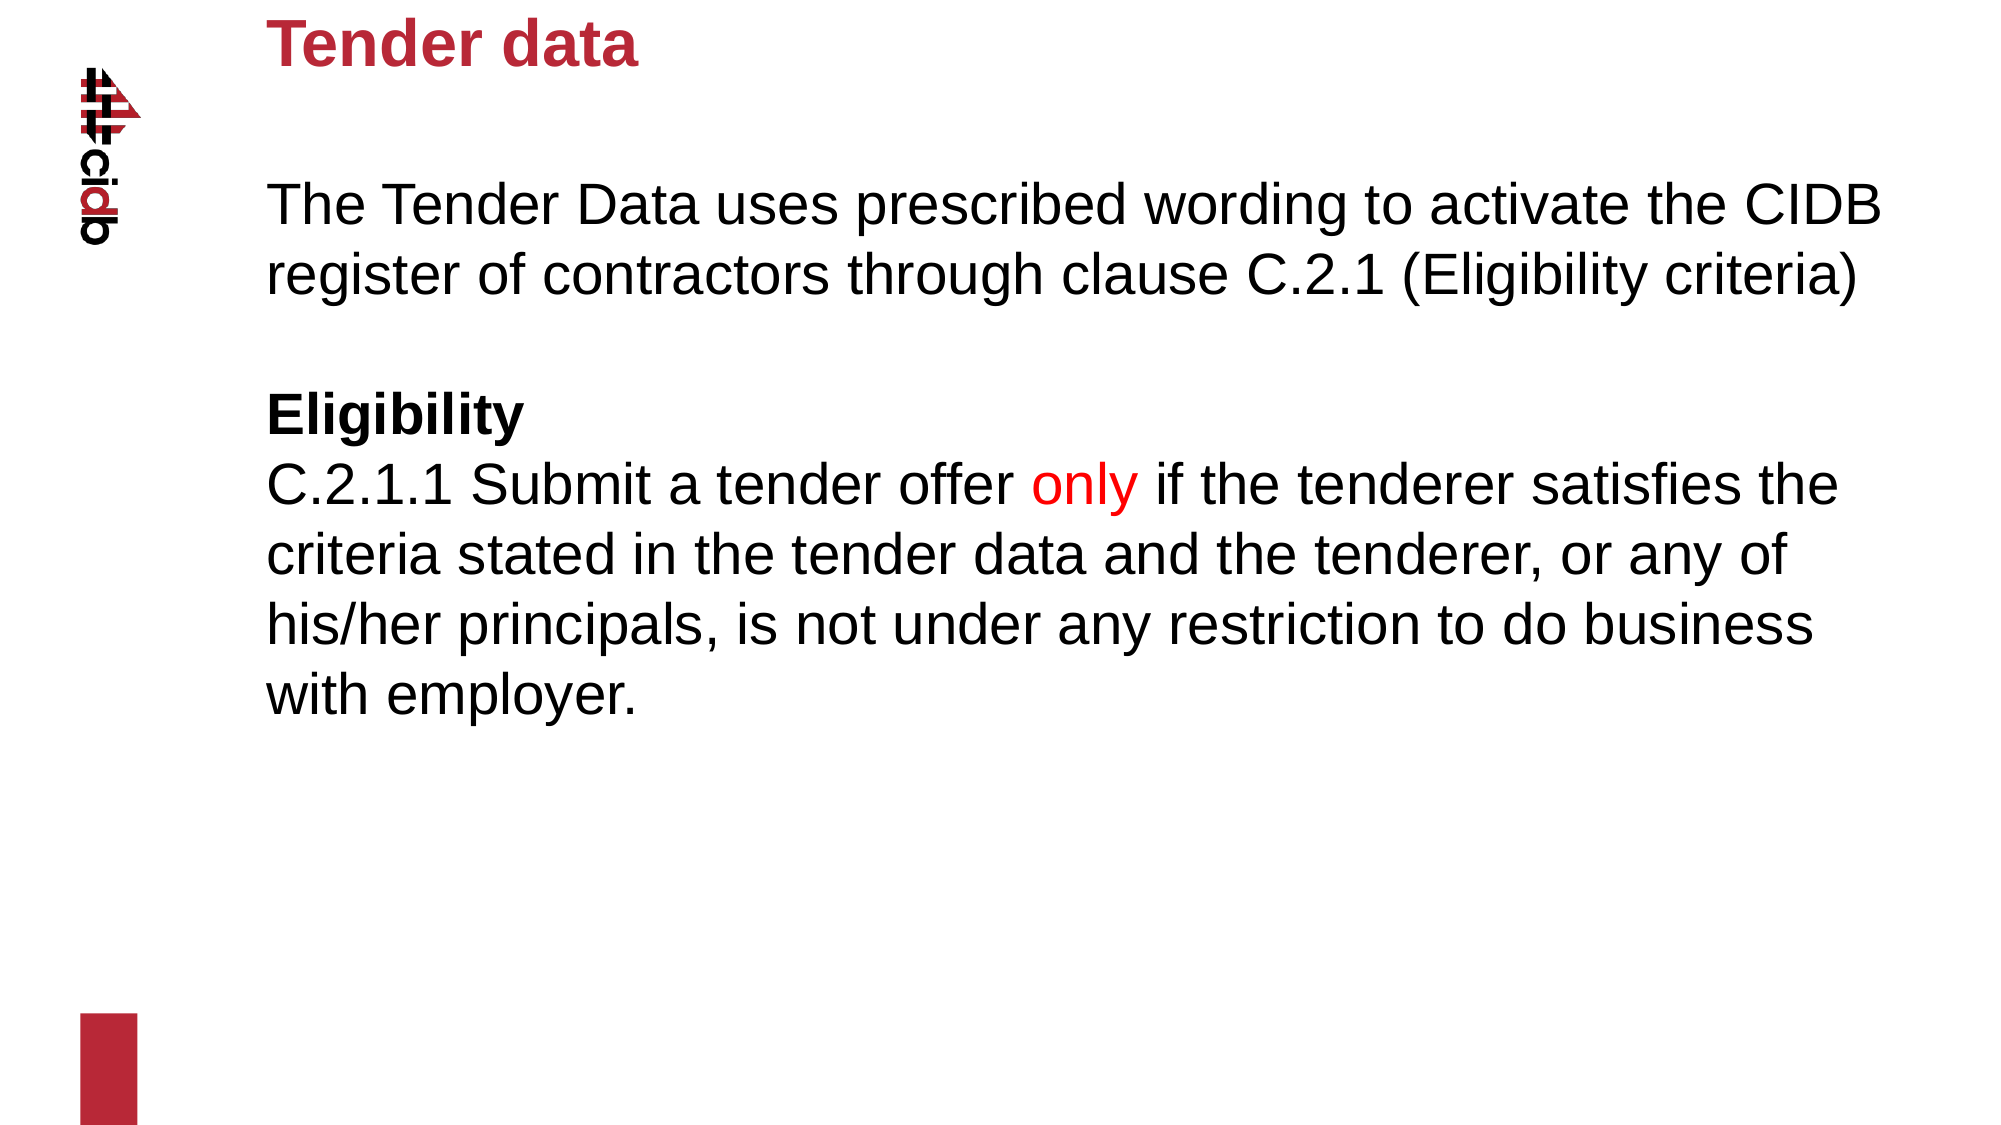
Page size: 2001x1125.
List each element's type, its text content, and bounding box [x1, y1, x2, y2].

title Tender data [266, 0, 1736, 81]
list The Tender Data uses prescribed wording to activate the CIDB register of contractors through clause C.2.1 (Eligibility criteria) Eligibility C.2.1.1 Submit a tender offer only if the tenderer satisfies the criteria stated in the tender data and the tenderer, or any of his/her principals, is not under any restriction to do business with employer. [266, 166, 1900, 975]
picture [70, 60, 148, 253]
